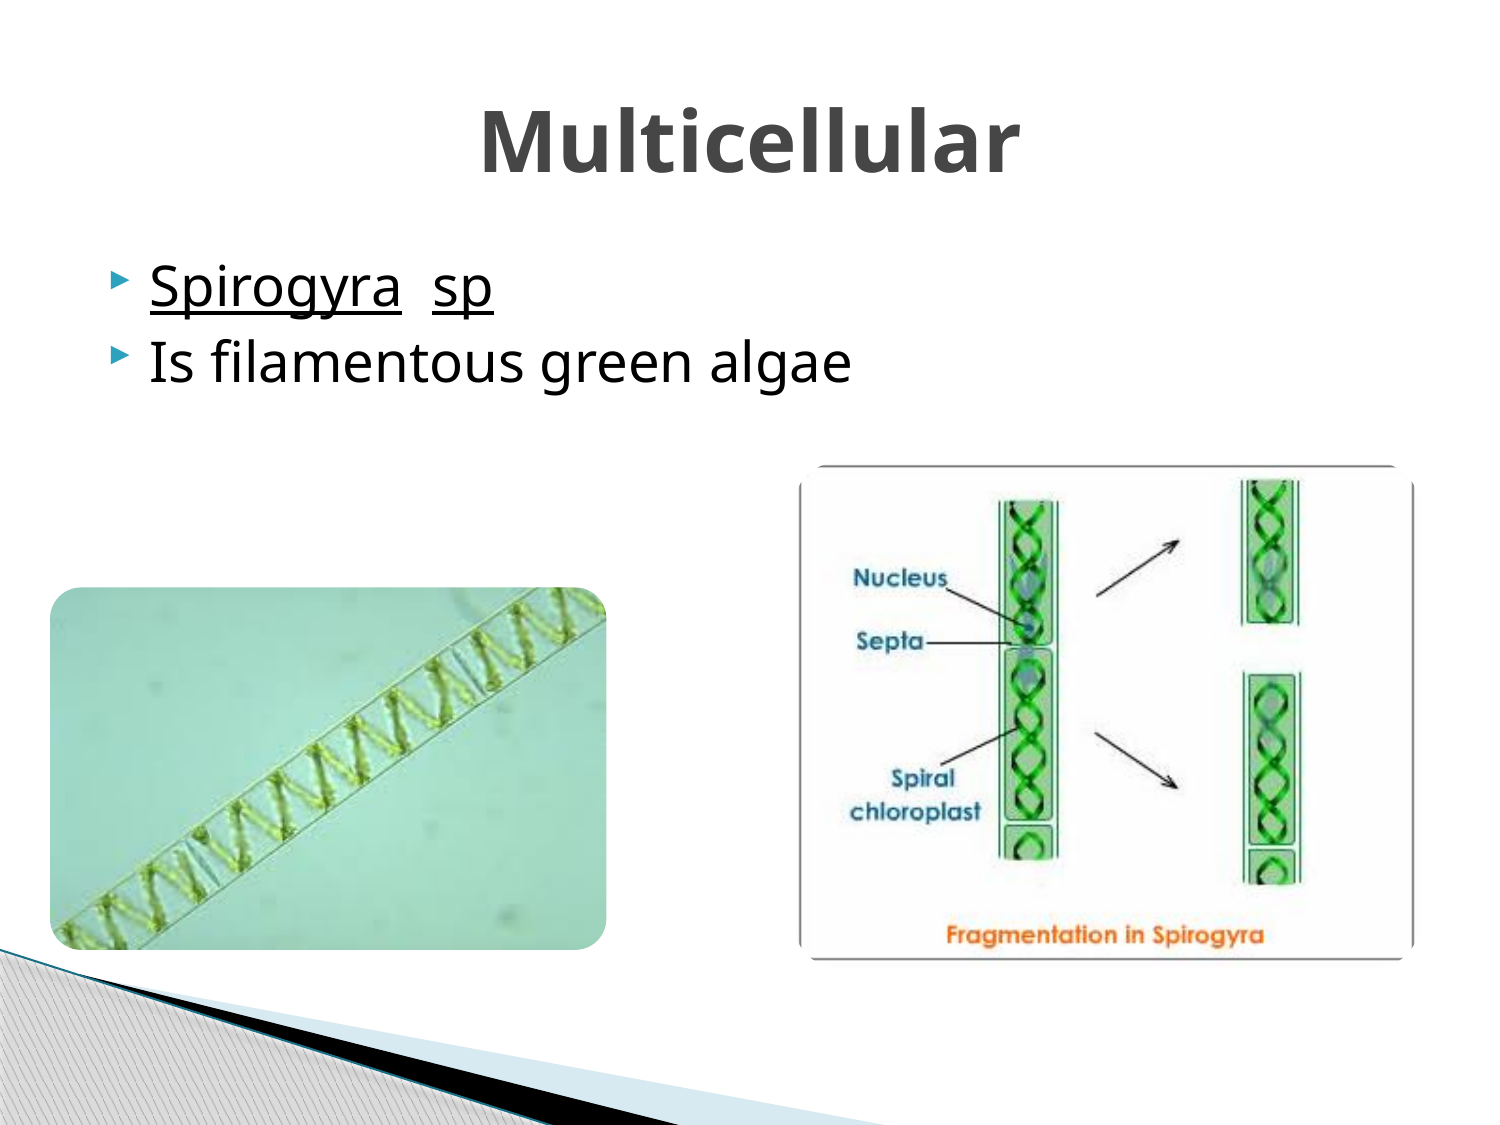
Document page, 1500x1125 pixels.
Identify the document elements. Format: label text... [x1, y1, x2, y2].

list Spirogyra sp Is filamentous green algae [75, 243, 1425, 986]
picture [49, 587, 607, 951]
picture [794, 462, 1420, 968]
title Multicellular [75, 45, 1425, 233]
